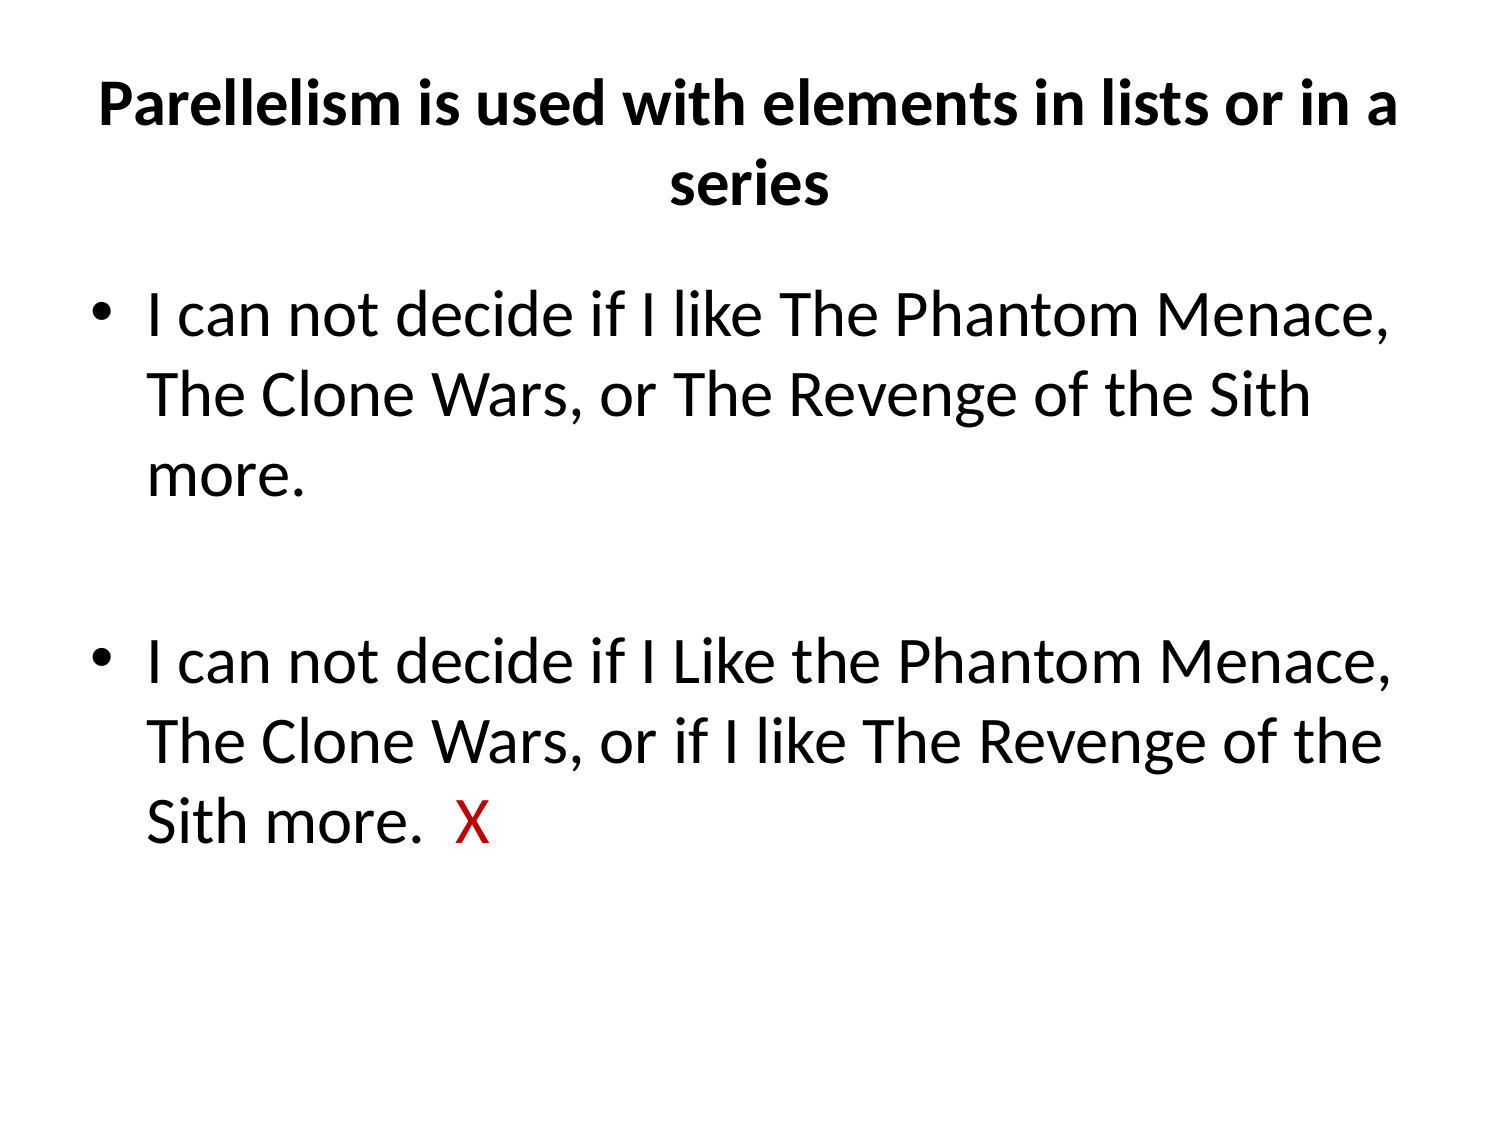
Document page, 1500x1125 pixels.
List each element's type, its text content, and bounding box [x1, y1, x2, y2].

list I can not decide if I like The Phantom Menace, The Clone Wars, or The Revenge of the Sith more. I can not decide if I Like the Phantom Menace, The Clone Wars, or if I like The Revenge of the Sith more. X [75, 262, 1425, 1005]
title Parellelism is used with elements in lists or in a series [75, 45, 1425, 233]
